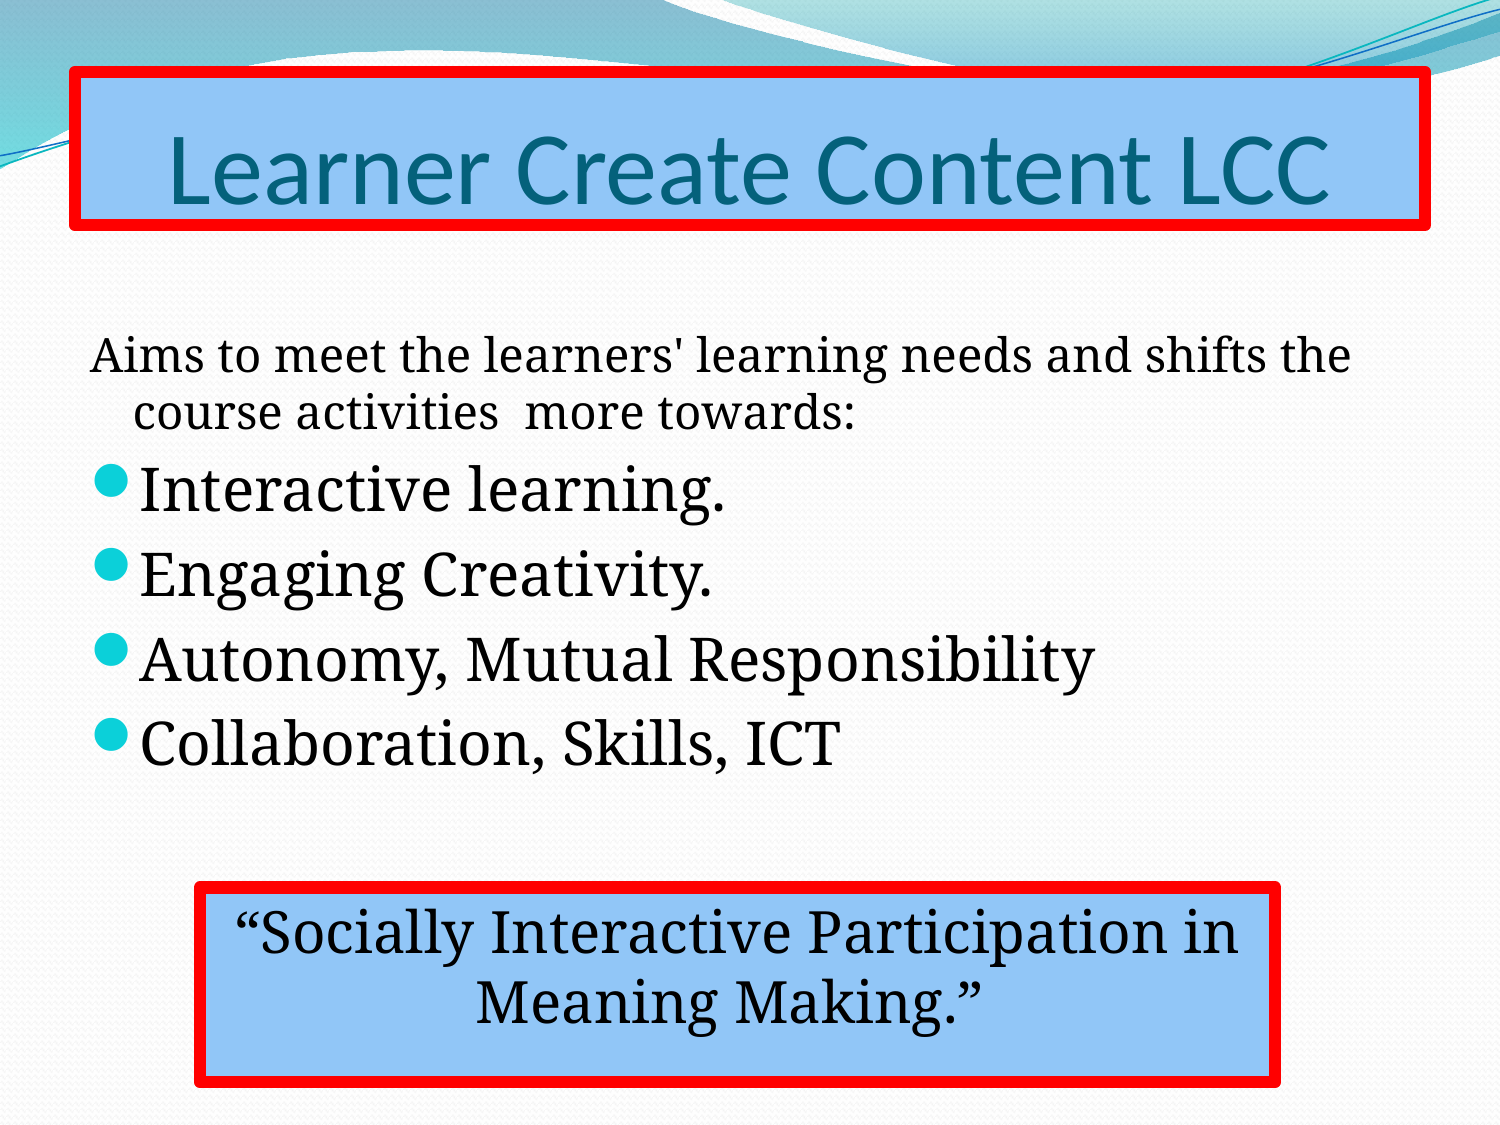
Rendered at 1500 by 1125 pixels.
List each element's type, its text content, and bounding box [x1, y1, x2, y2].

list Aims to meet the learners' learning needs and shifts the course activities more towards: Interactive learning. Engaging Creativity. Autonomy, Mutual Responsibility Collaboration, Skills, ICT [75, 317, 1425, 788]
text_box “Socially Interactive Participation in Meaning Making.” [200, 887, 1275, 1083]
title Learner Create Content LCC [75, 71, 1425, 225]
